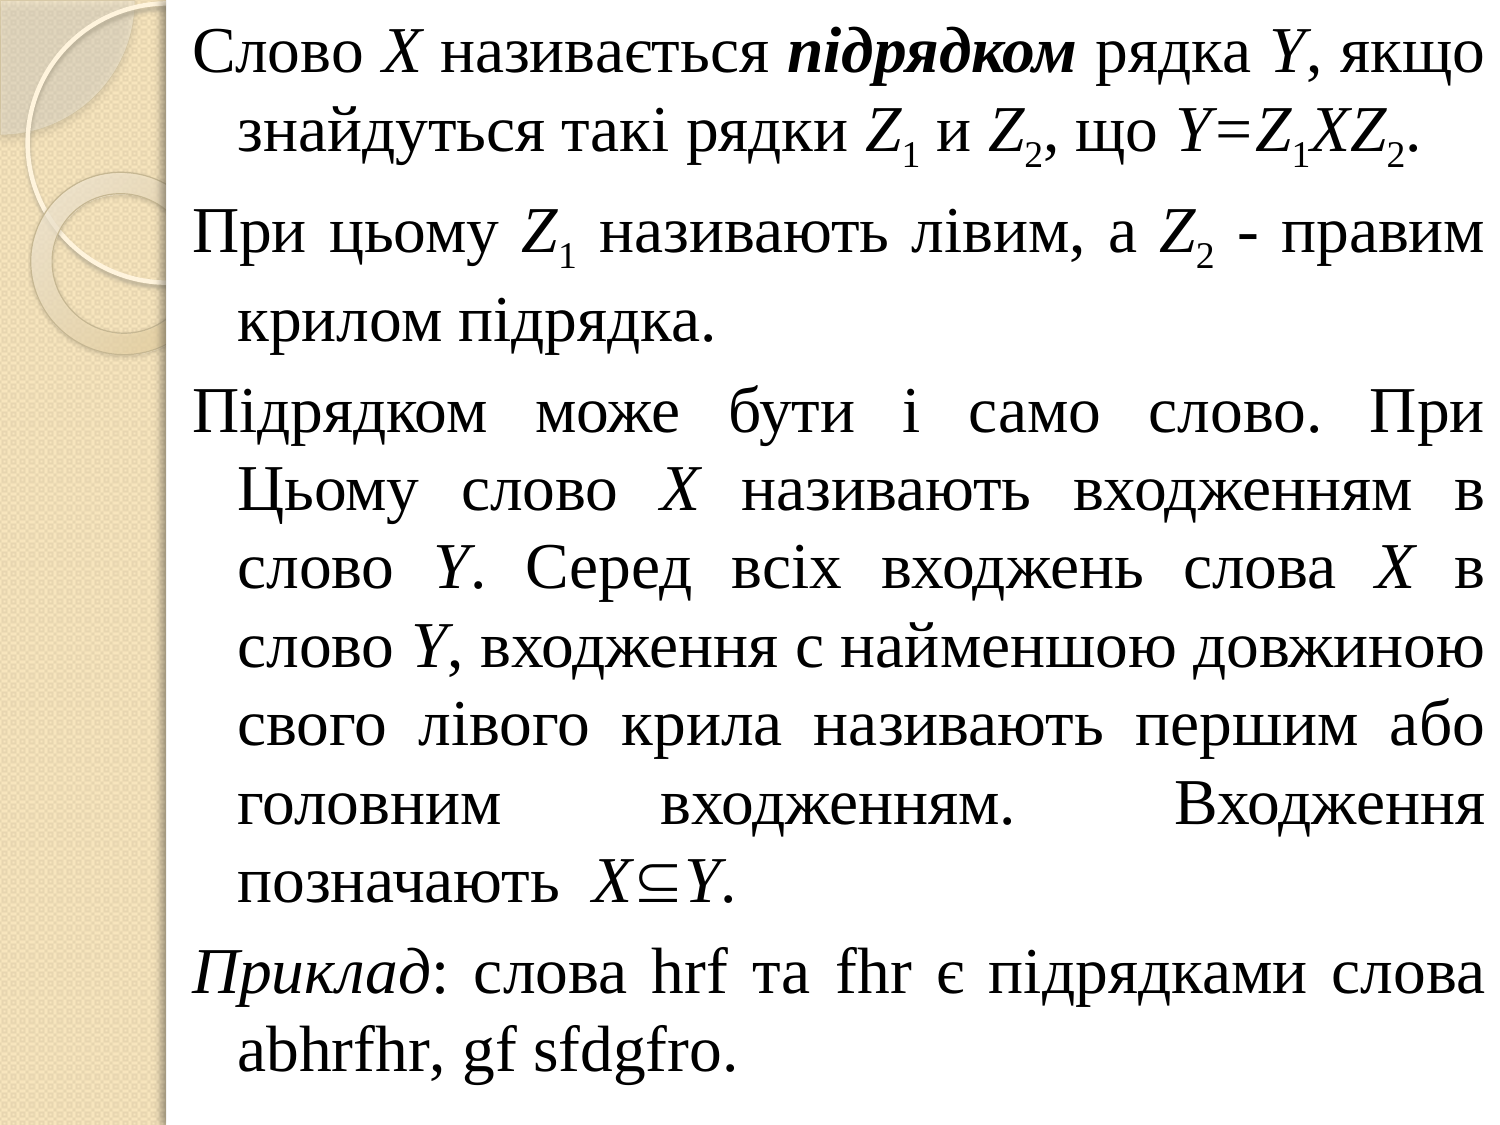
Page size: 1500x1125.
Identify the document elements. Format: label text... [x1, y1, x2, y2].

list Слово X називається підрядком рядка Y, якщо знайдуться такі рядки Z1 и Z2, що Y=Z1XZ2. При цьому Z1 називають лівим, а Z2 - правим крилом підрядка. Підрядком може бути і само слово. При Цьому слово X називають входженням в слово Y. Серед всіх входжень слова X в слово Y, входження с найменшою довжиною свого лівого крила називають першим або головним входженням. Входження позначають XY. Приклад: слова hrf та fhr є підрядками слова abhrfhr, gf sfdgfro. [164, 0, 1500, 1125]
